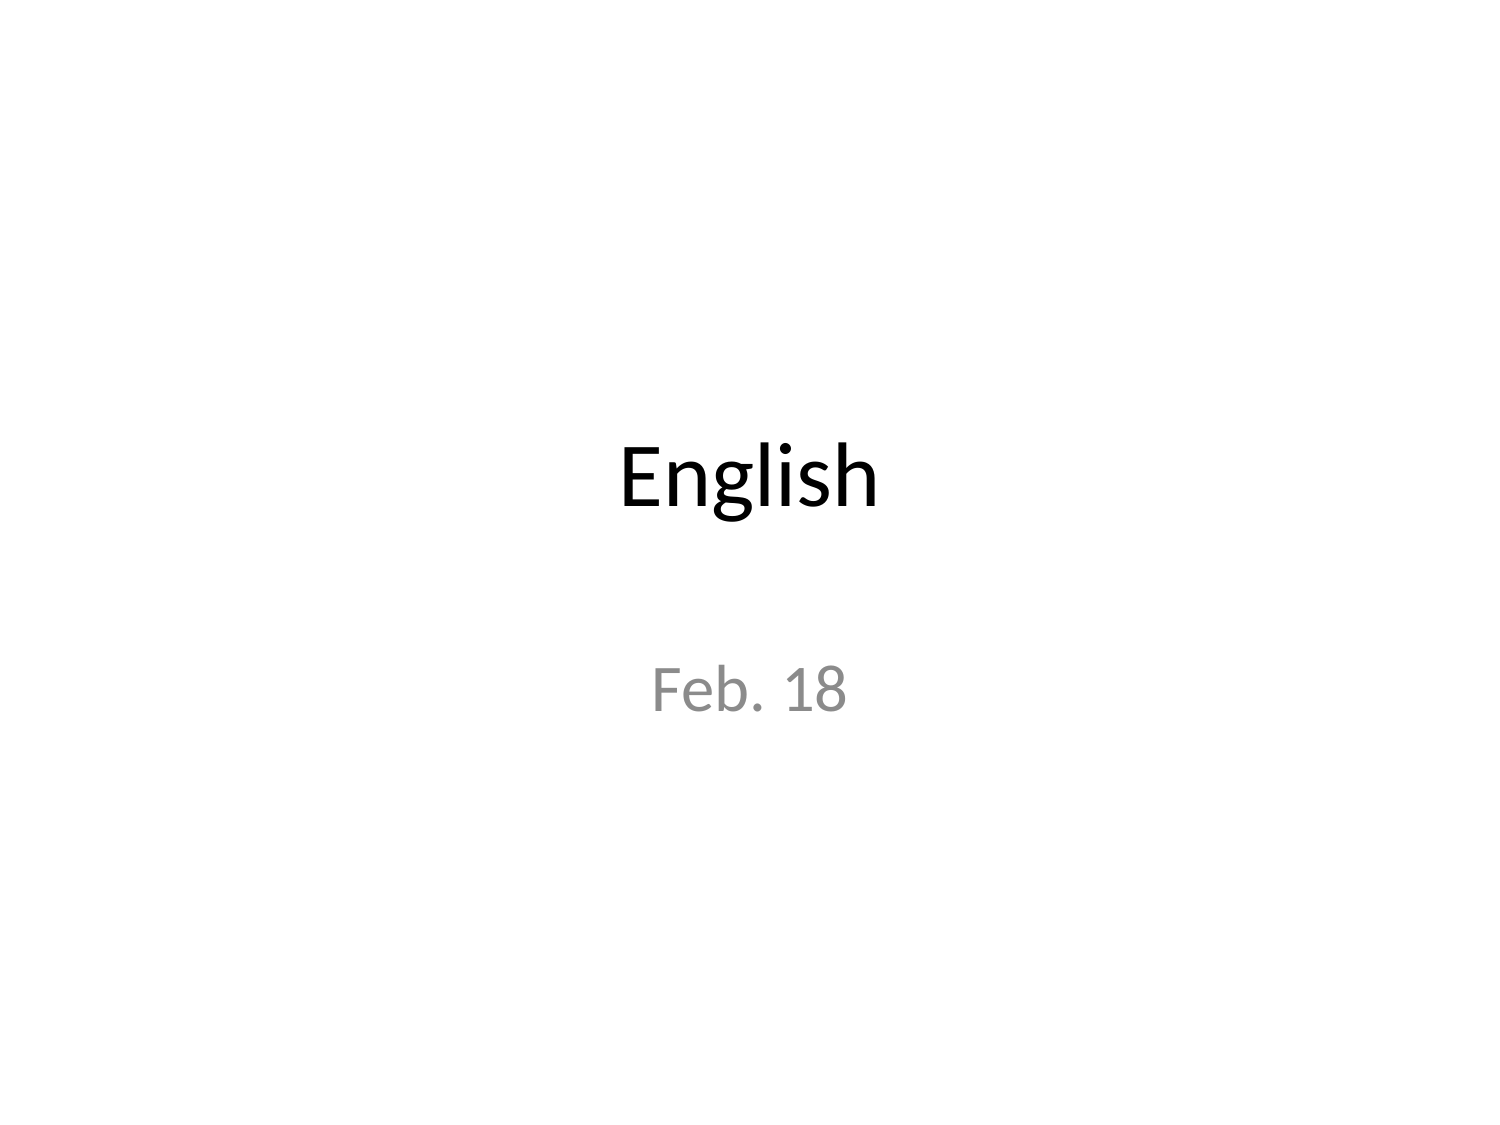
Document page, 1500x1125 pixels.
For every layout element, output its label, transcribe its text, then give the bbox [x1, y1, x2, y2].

title English [112, 349, 1388, 591]
subtitle Feb. 18 [225, 637, 1275, 925]
